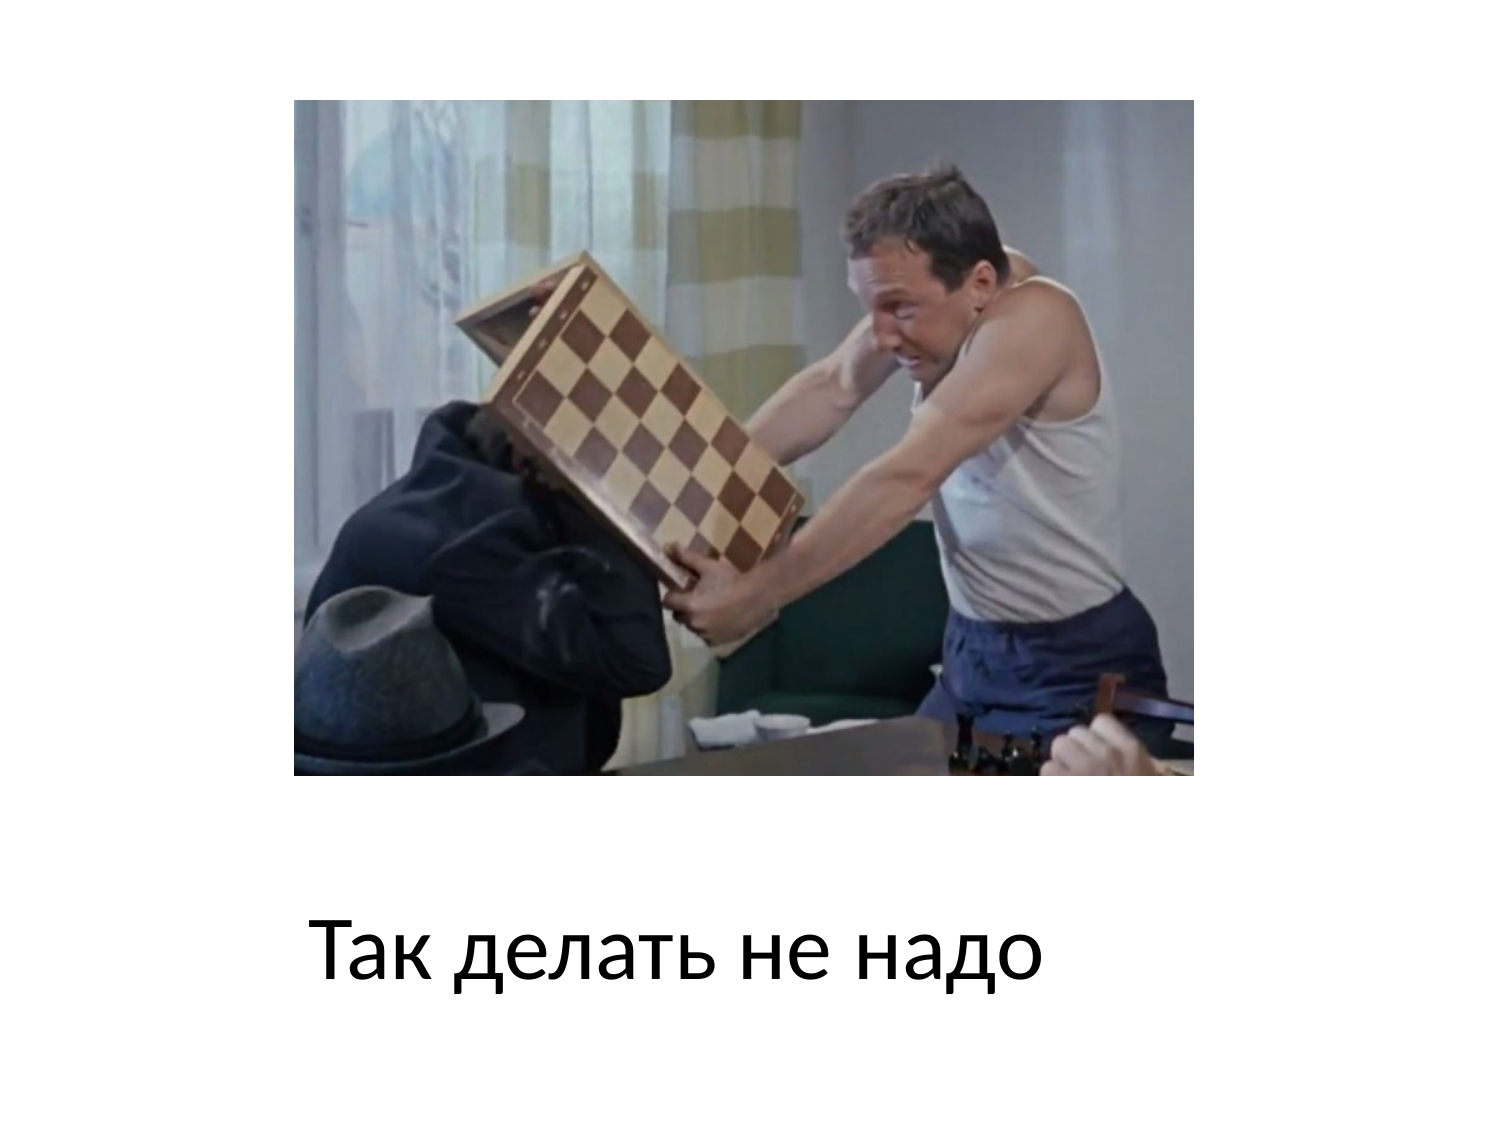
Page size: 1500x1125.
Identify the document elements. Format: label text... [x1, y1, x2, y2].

picture [293, 100, 1195, 776]
list Так делать не надо [294, 880, 1194, 1013]
